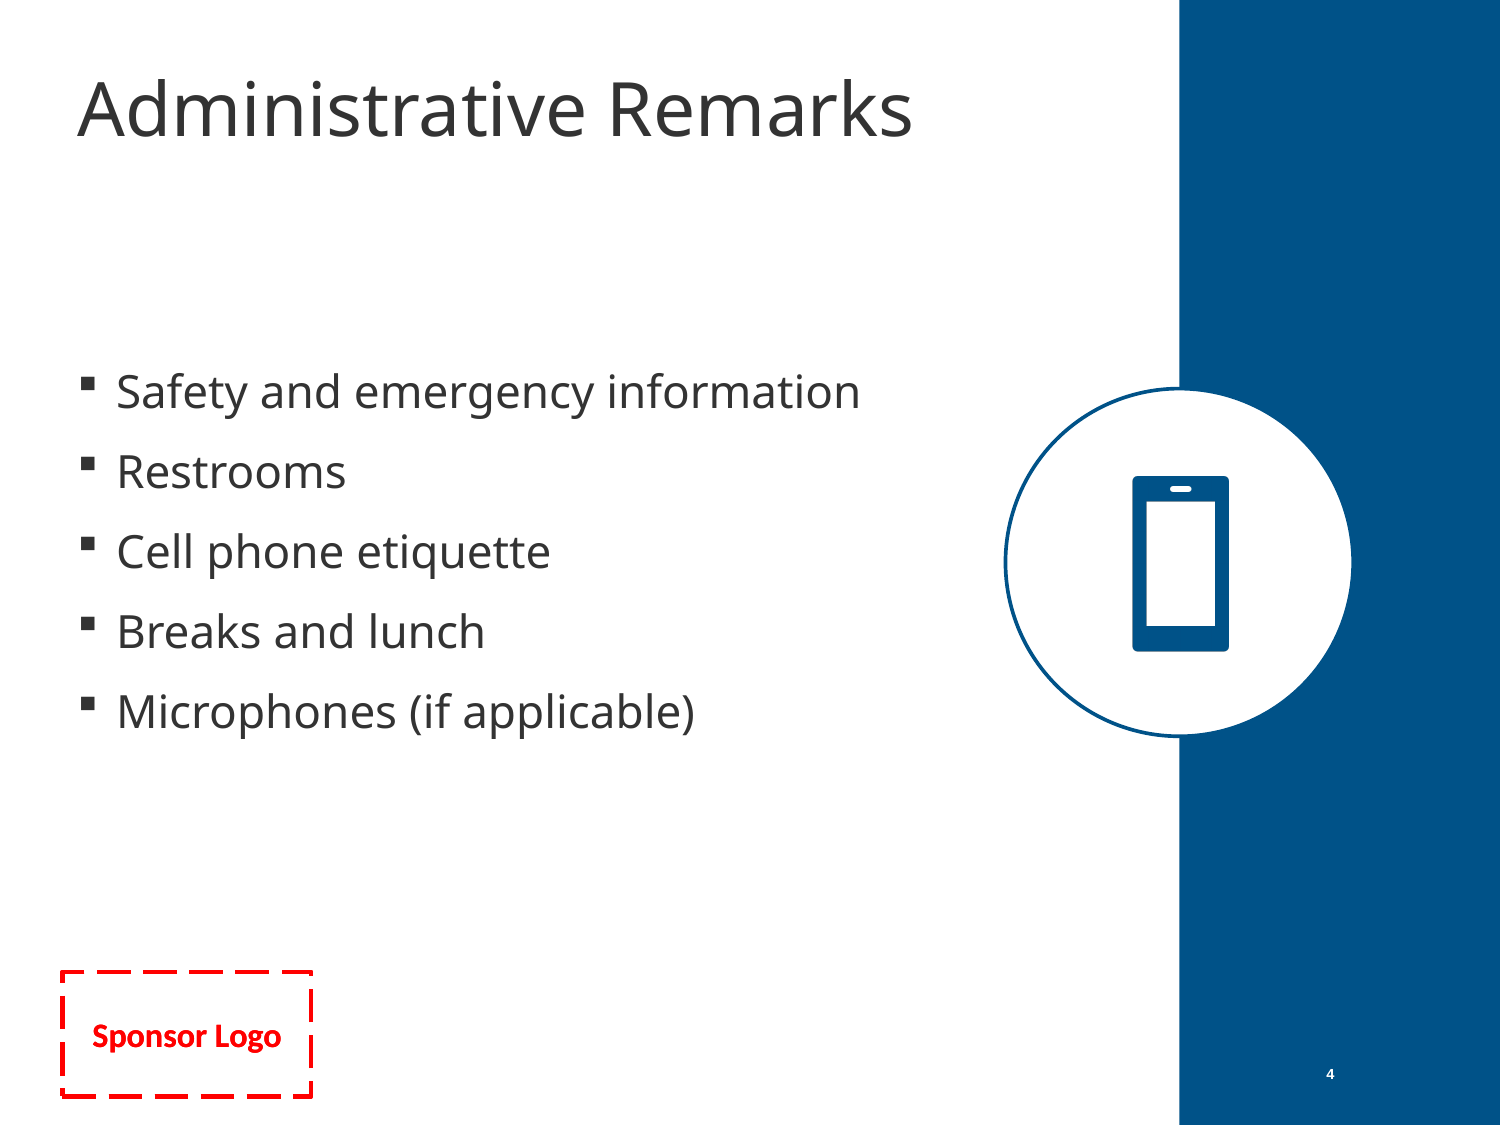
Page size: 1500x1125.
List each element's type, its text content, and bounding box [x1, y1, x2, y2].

text_box [1177, 0, 1500, 1125]
text_box [1003, 386, 1356, 739]
picture [1086, 469, 1275, 658]
list Safety and emergency information Restrooms Cell phone etiquette Breaks and lunch Microphones (if applicable) [62, 303, 1045, 797]
title Administrative Remarks [62, 24, 1045, 189]
slide_number 4 [1242, 1052, 1368, 1098]
